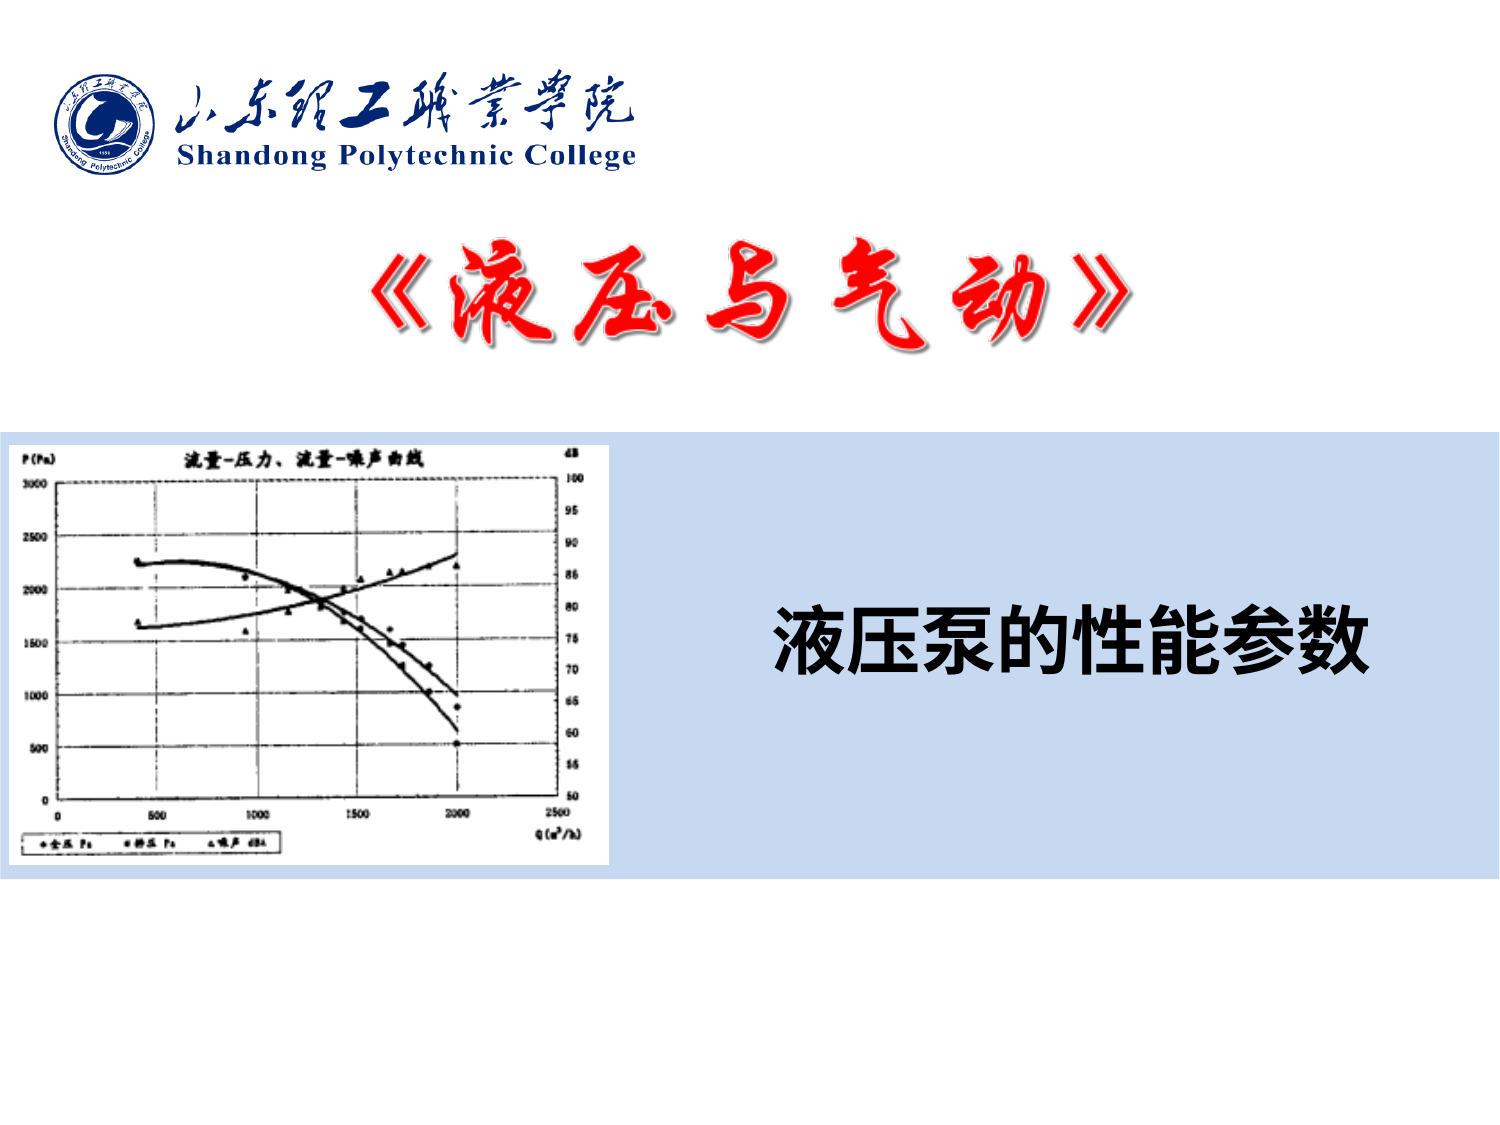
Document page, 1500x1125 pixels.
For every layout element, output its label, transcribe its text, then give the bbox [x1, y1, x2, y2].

picture [311, 219, 1189, 388]
picture [54, 69, 635, 175]
text_box 液压泵的性能参数 [653, 586, 1489, 691]
picture [9, 445, 610, 866]
